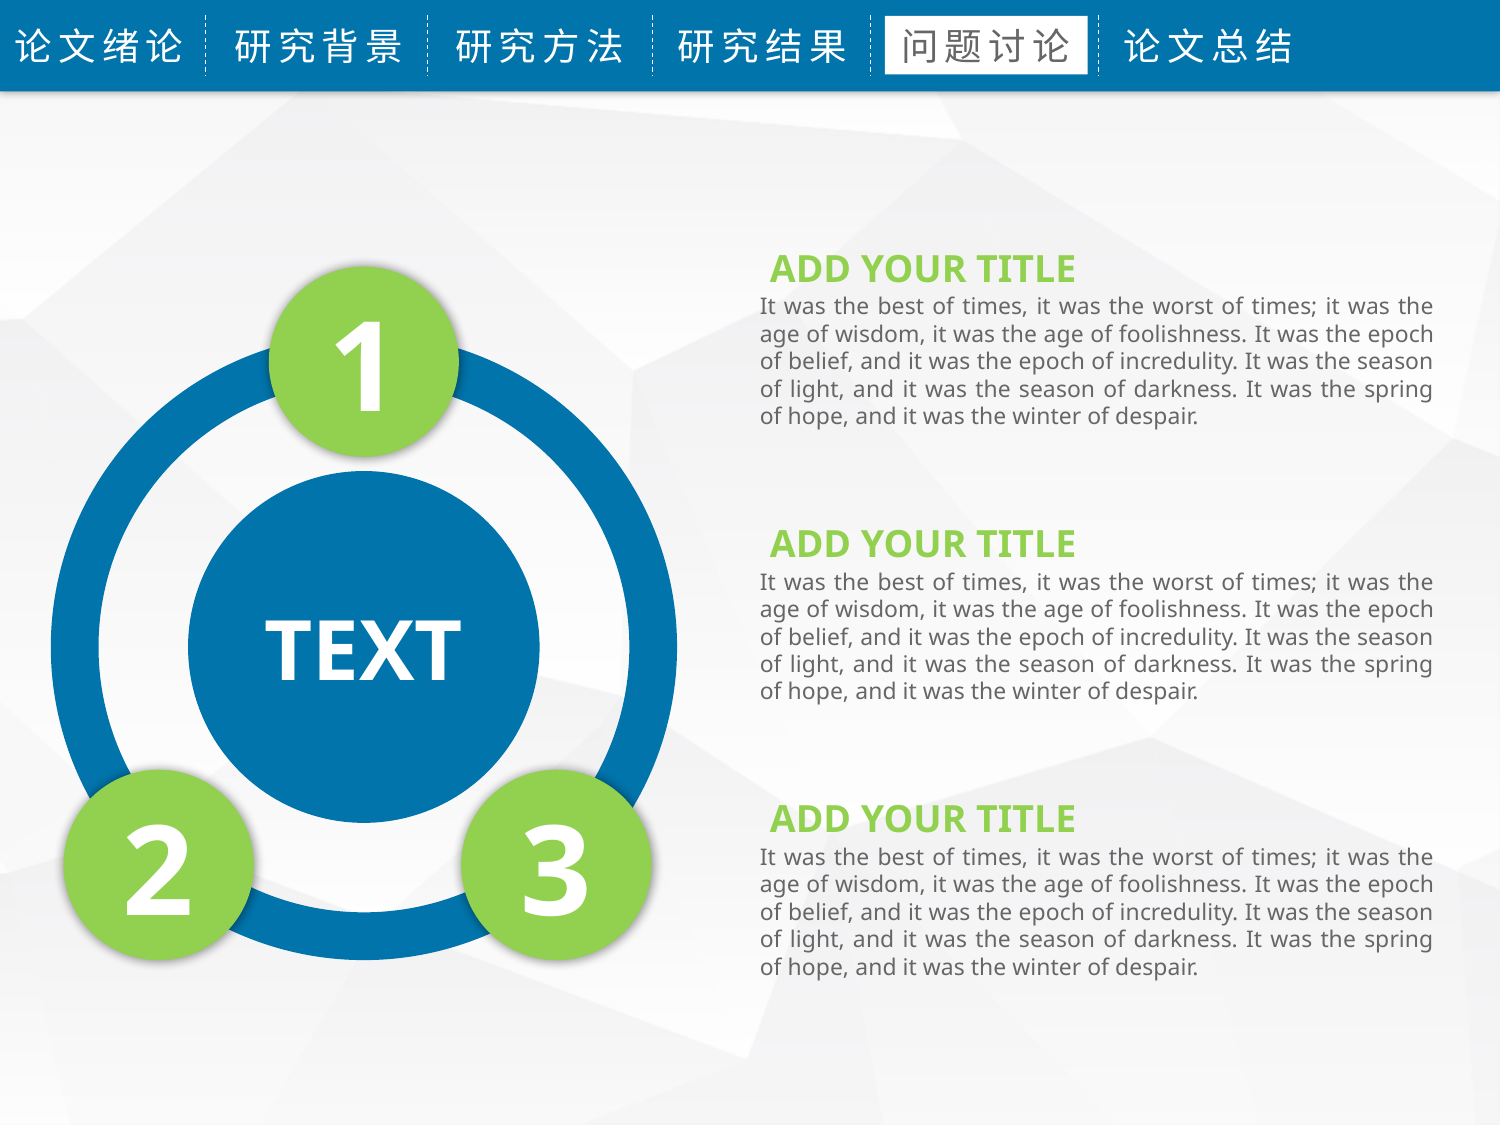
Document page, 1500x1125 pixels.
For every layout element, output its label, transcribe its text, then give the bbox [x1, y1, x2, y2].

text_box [744, 237, 1450, 439]
text_box 研究结果 [871, 15, 876, 76]
text_box 研究背景 [214, 15, 423, 76]
text_box [463, 350, 679, 799]
text_box [0, 0, 1500, 92]
text_box 研究结果 [663, 15, 870, 76]
picture [0, 92, 1500, 1125]
text_box 研究方法 [440, 15, 652, 76]
text_box 论文总结 [1109, 15, 1322, 76]
text_box 3 [460, 768, 653, 962]
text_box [744, 787, 1450, 990]
text_box [49, 349, 268, 793]
text_box 2 [62, 768, 255, 962]
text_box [744, 512, 1450, 714]
text_box 1 [267, 265, 460, 458]
text_box 论文绪论 [0, 15, 211, 76]
text_box TEXT [186, 469, 541, 824]
text_box 问题讨论 [886, 15, 1098, 76]
text_box [239, 890, 482, 962]
